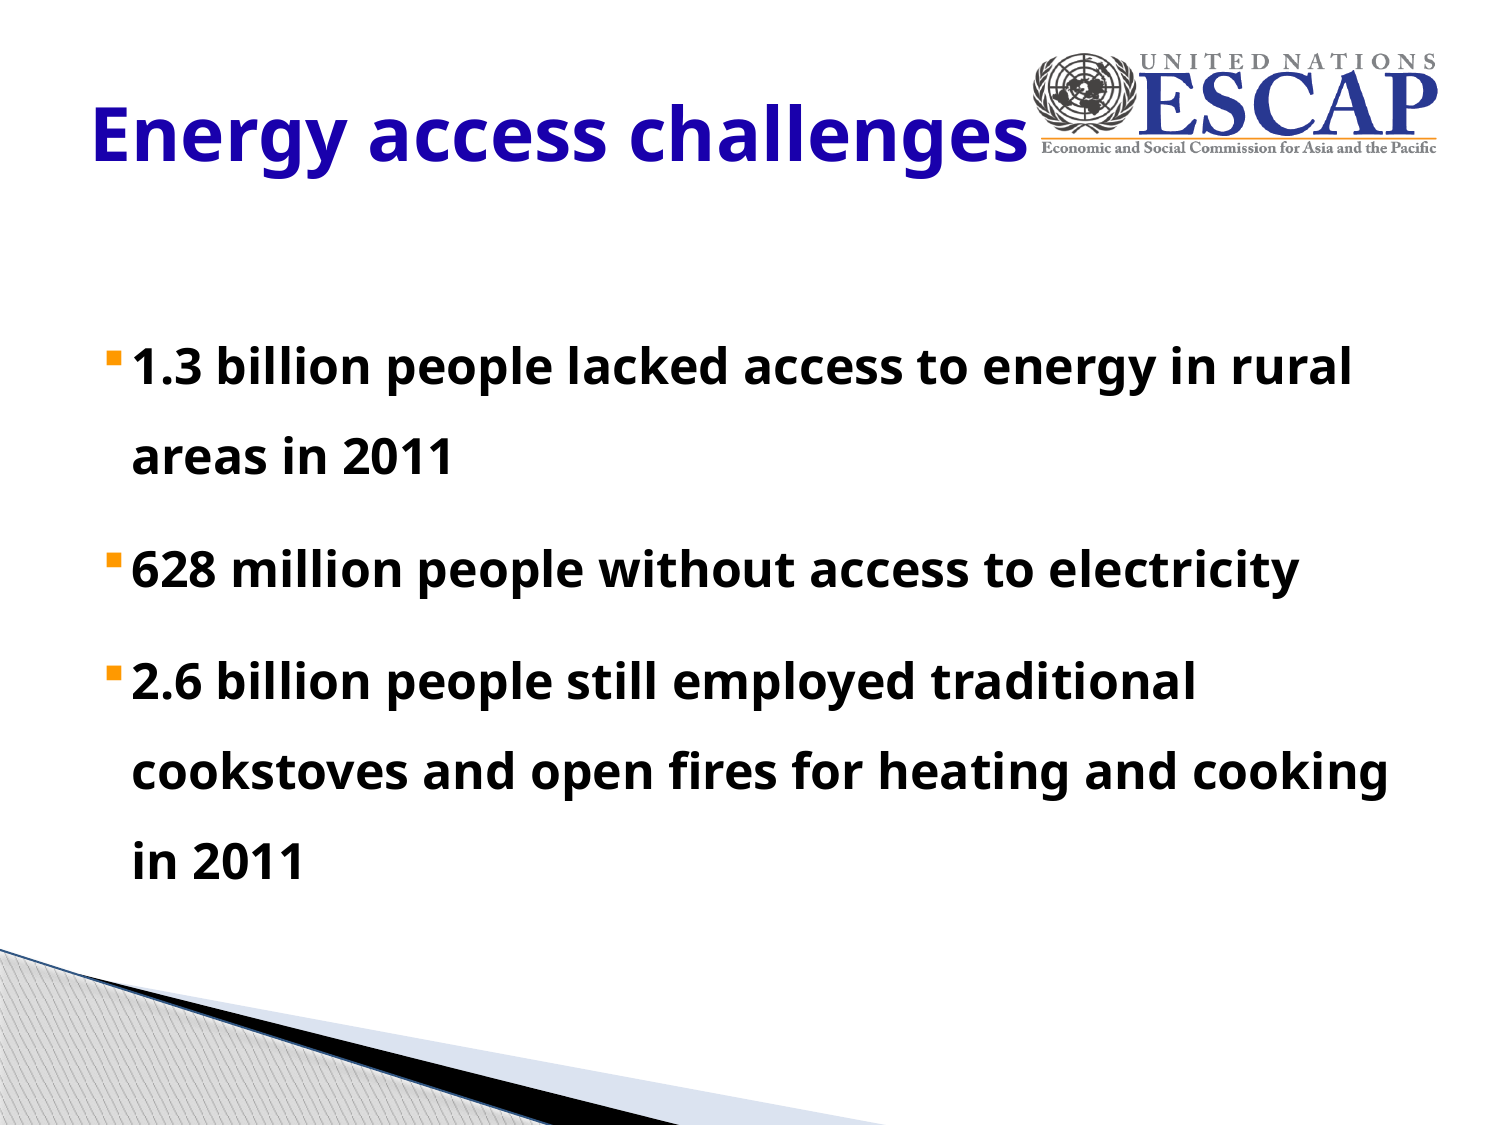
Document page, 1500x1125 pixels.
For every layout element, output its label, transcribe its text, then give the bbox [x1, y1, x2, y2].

text_box 1.3 billion people lacked access to energy in rural areas in 2011 628 million people without access to electricity 2.6 billion people still employed traditional cookstoves and open fires for heating and cooking in 2011 [87, 296, 1413, 897]
title Energy access challenges [75, 66, 1300, 197]
